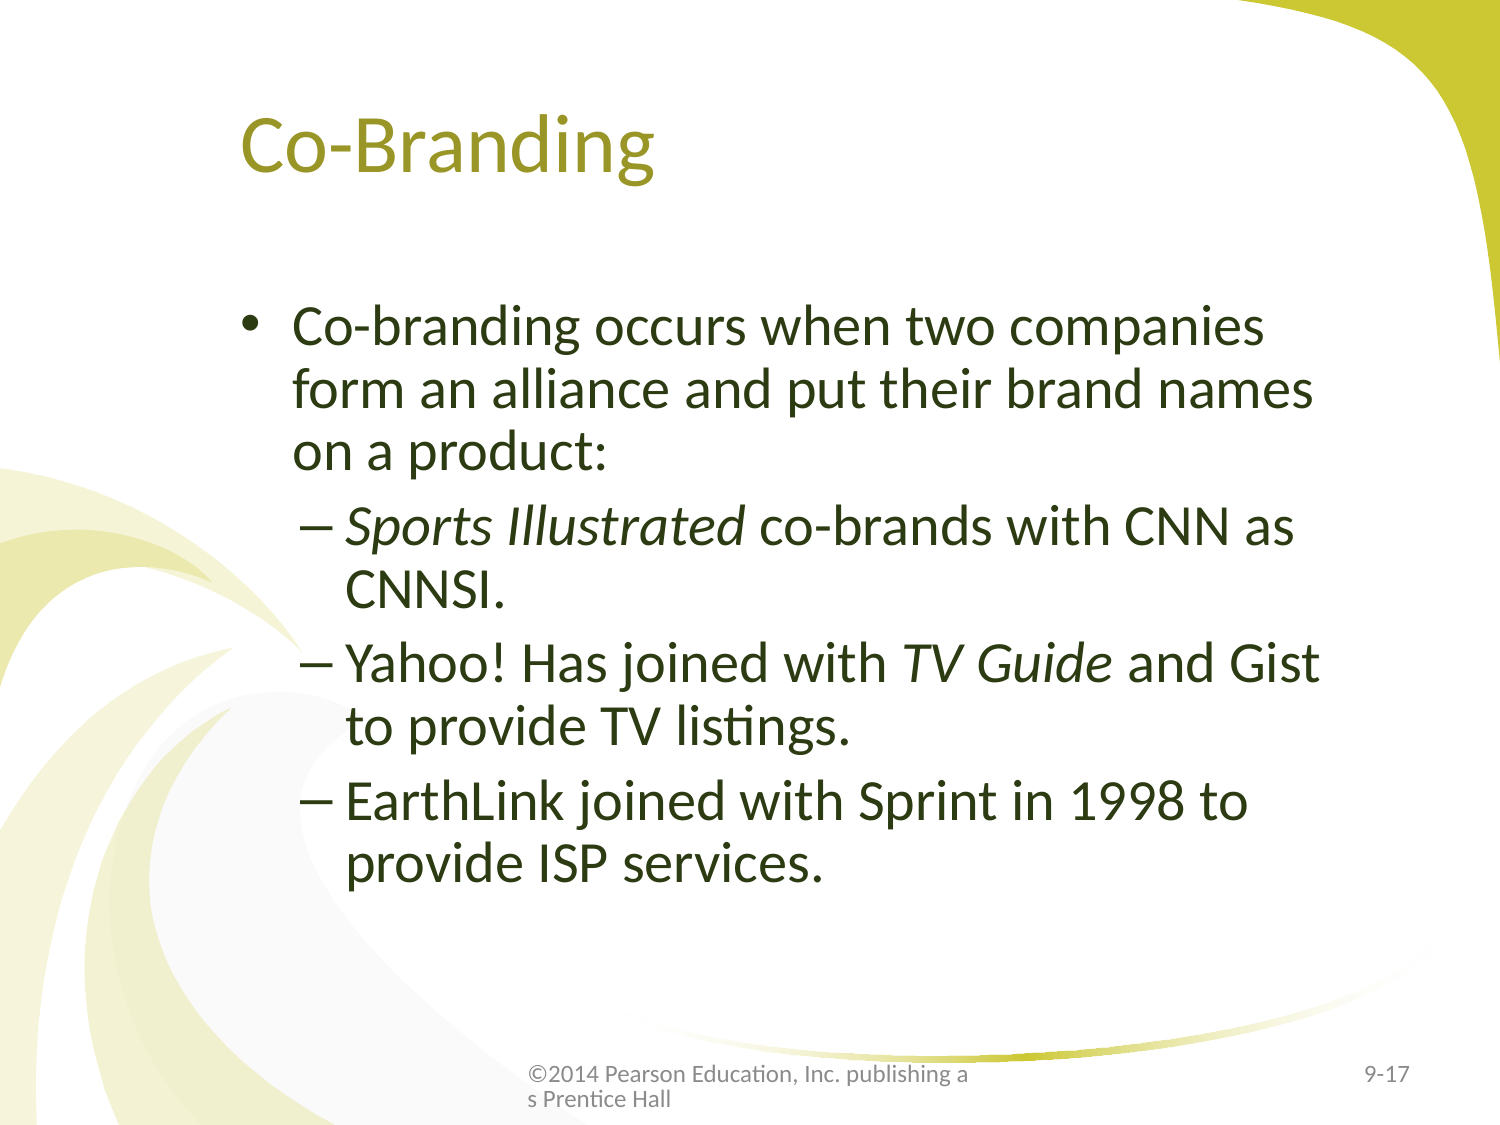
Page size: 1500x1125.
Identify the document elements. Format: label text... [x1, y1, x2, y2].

footer ©2014 Pearson Education, Inc. publishing as Prentice Hall [512, 1042, 988, 1103]
title Co-Branding [225, 45, 1425, 233]
list Co-branding occurs when two companies form an alliance and put their brand names on a product: Sports Illustrated co-brands with CNN as CNNSI. Yahoo! Has joined with TV Guide and Gist to provide TV listings. EarthLink joined with Sprint in 1998 to provide ISP services. [225, 287, 1363, 968]
slide_number 9-17 [1074, 1042, 1425, 1103]
